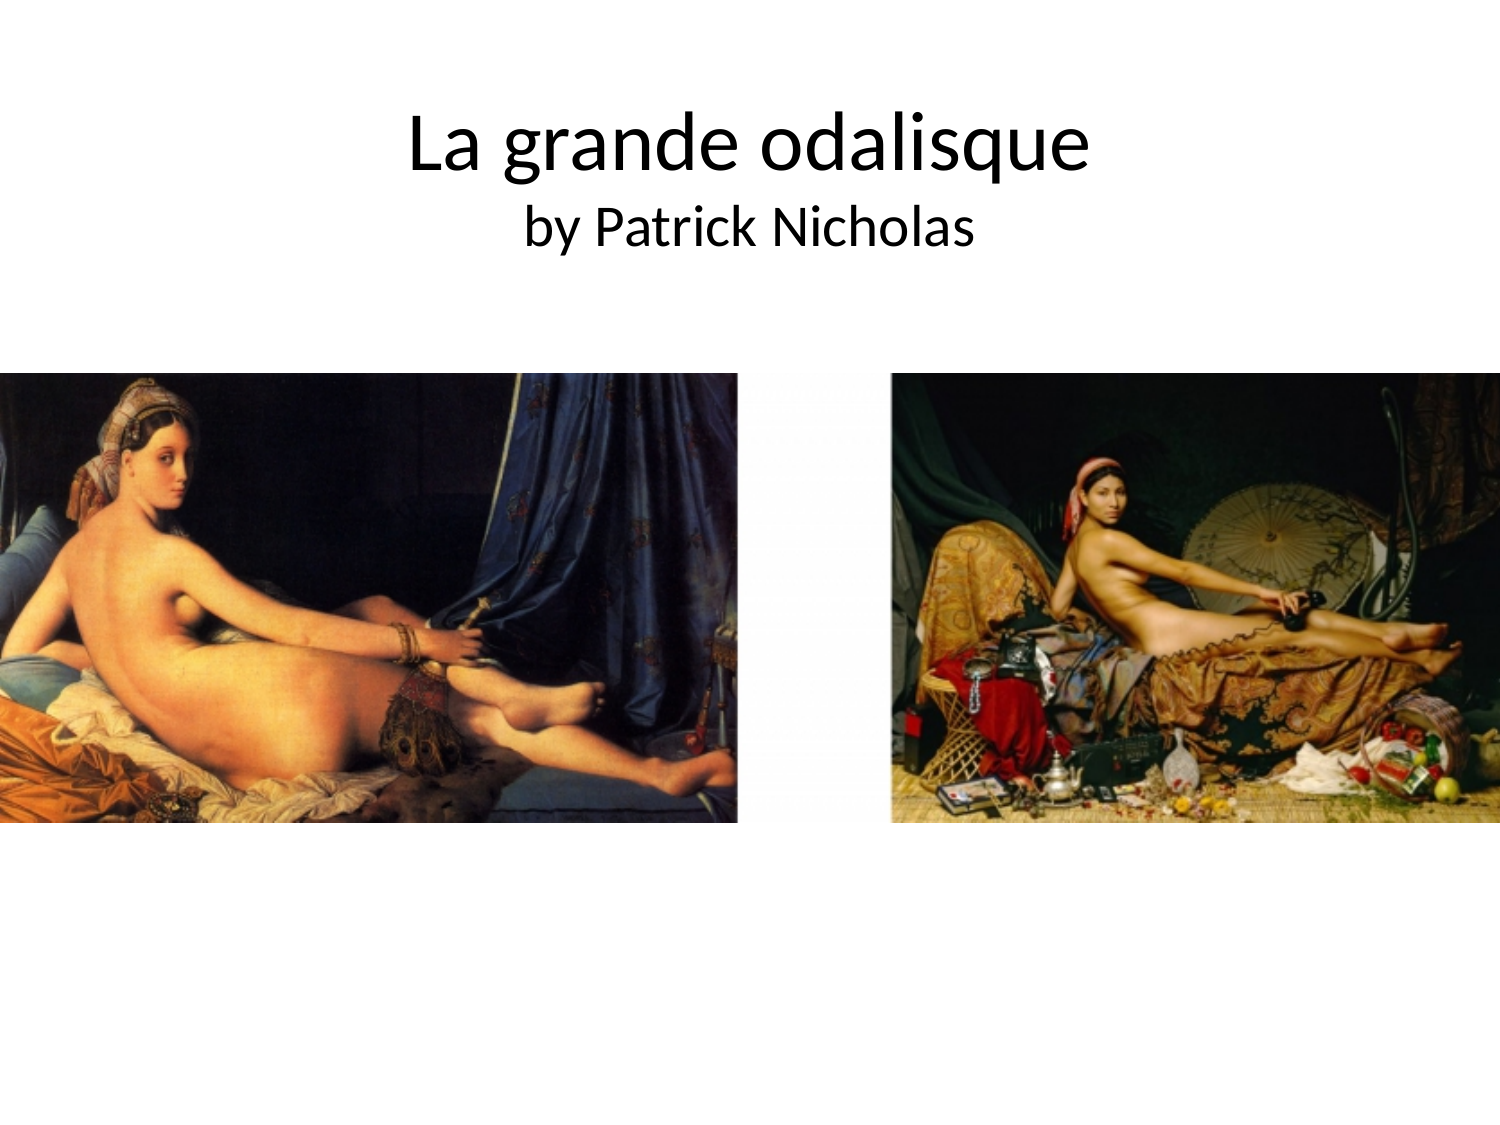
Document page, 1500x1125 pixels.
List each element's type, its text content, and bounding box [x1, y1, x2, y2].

title La grande odalisque by Patrick Nicholas [75, 78, 1425, 266]
picture [0, 373, 1500, 823]
